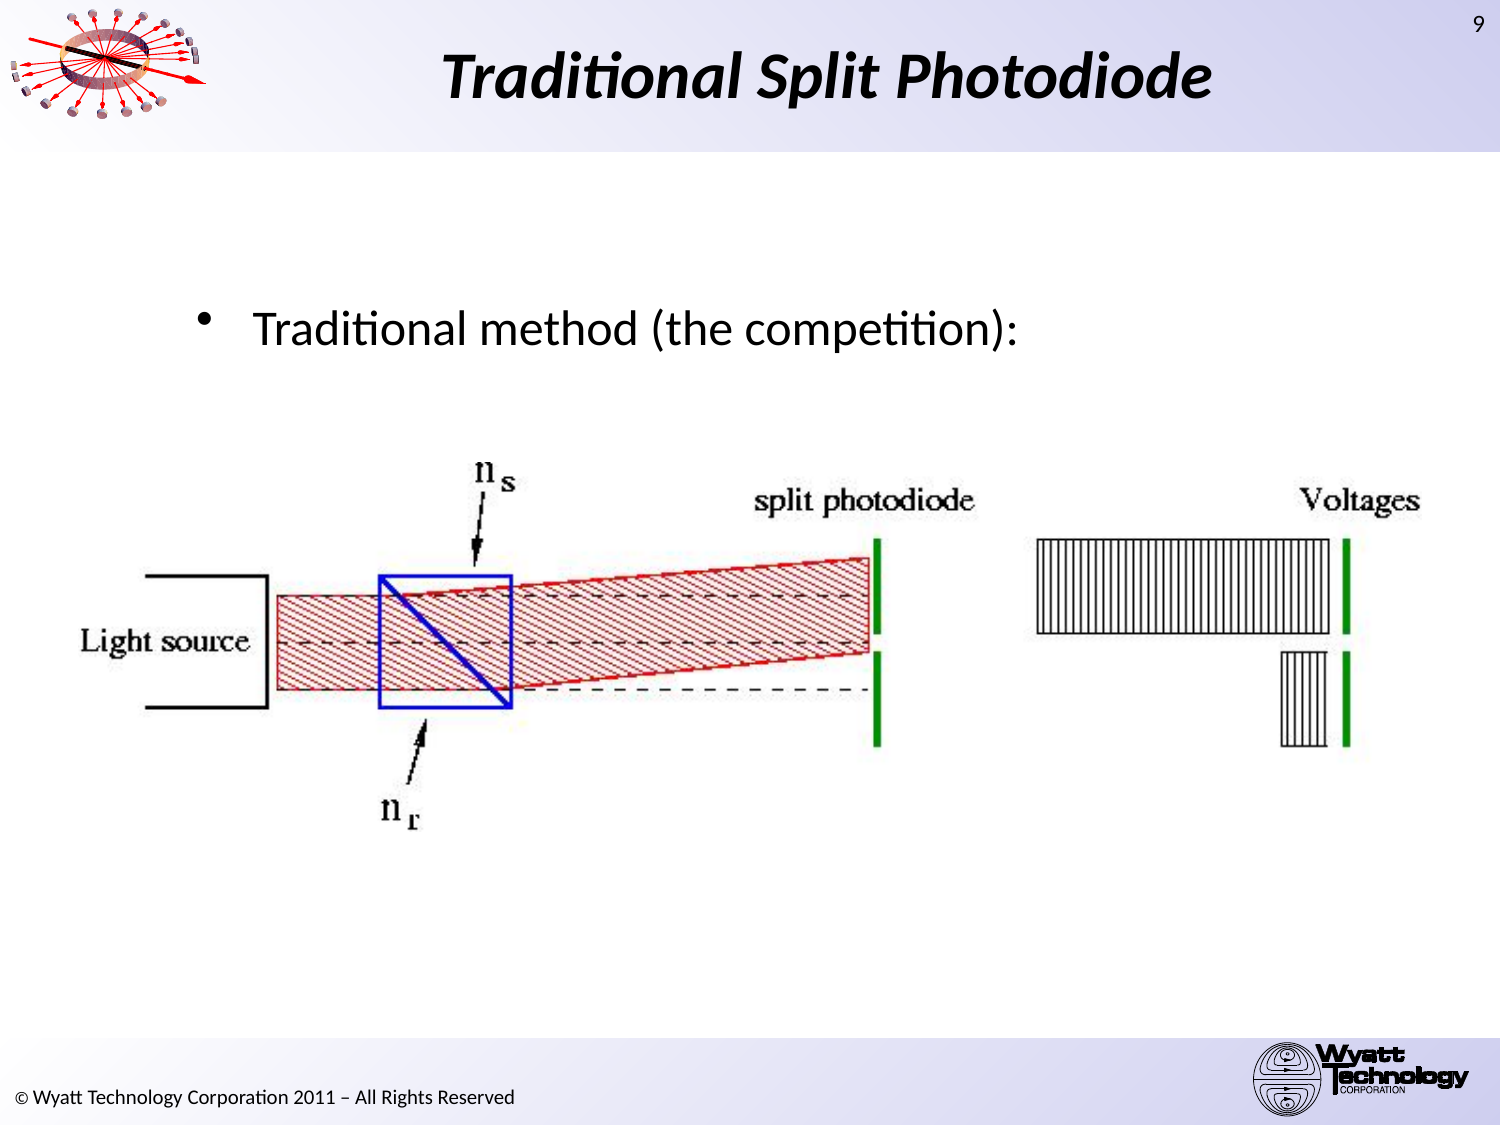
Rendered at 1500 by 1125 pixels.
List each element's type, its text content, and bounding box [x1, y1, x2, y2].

list Traditional method (the competition): [180, 287, 1319, 381]
picture [78, 462, 1422, 832]
title Traditional Split Photodiode [217, 25, 1438, 120]
